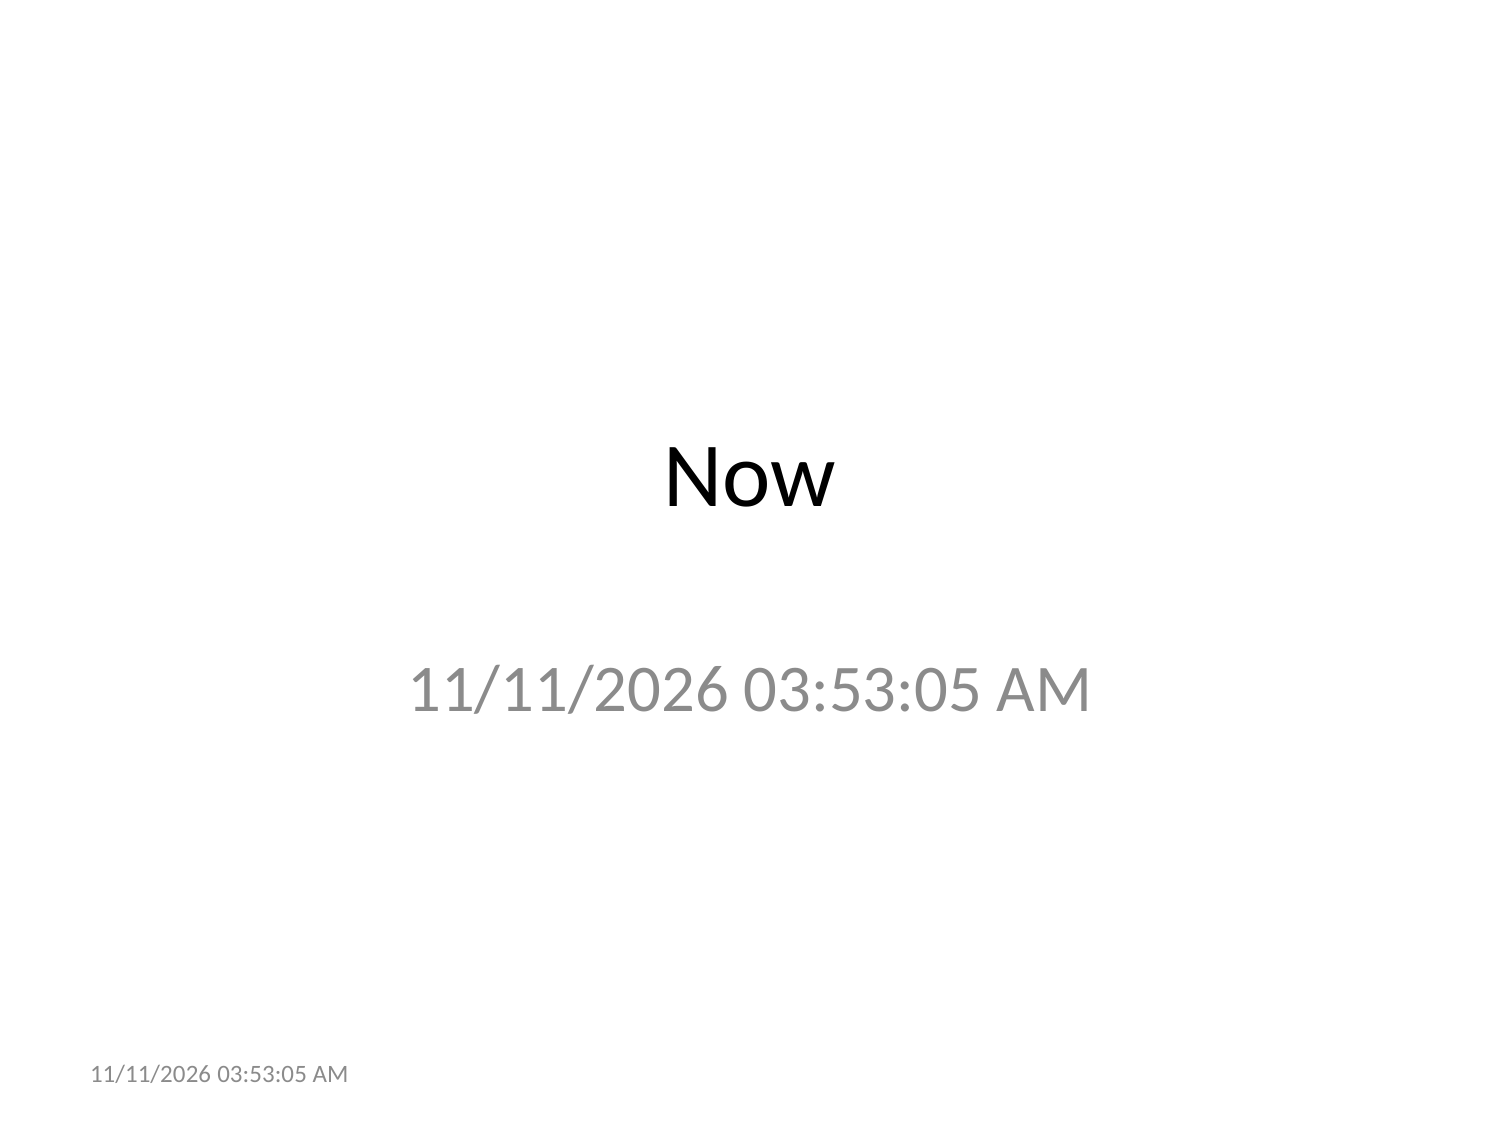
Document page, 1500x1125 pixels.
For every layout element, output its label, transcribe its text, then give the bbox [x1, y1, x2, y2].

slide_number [75, 1042, 425, 1103]
title Now [112, 349, 1388, 591]
subtitle 2011-12-19 10:20:04 AM [225, 637, 1275, 925]
